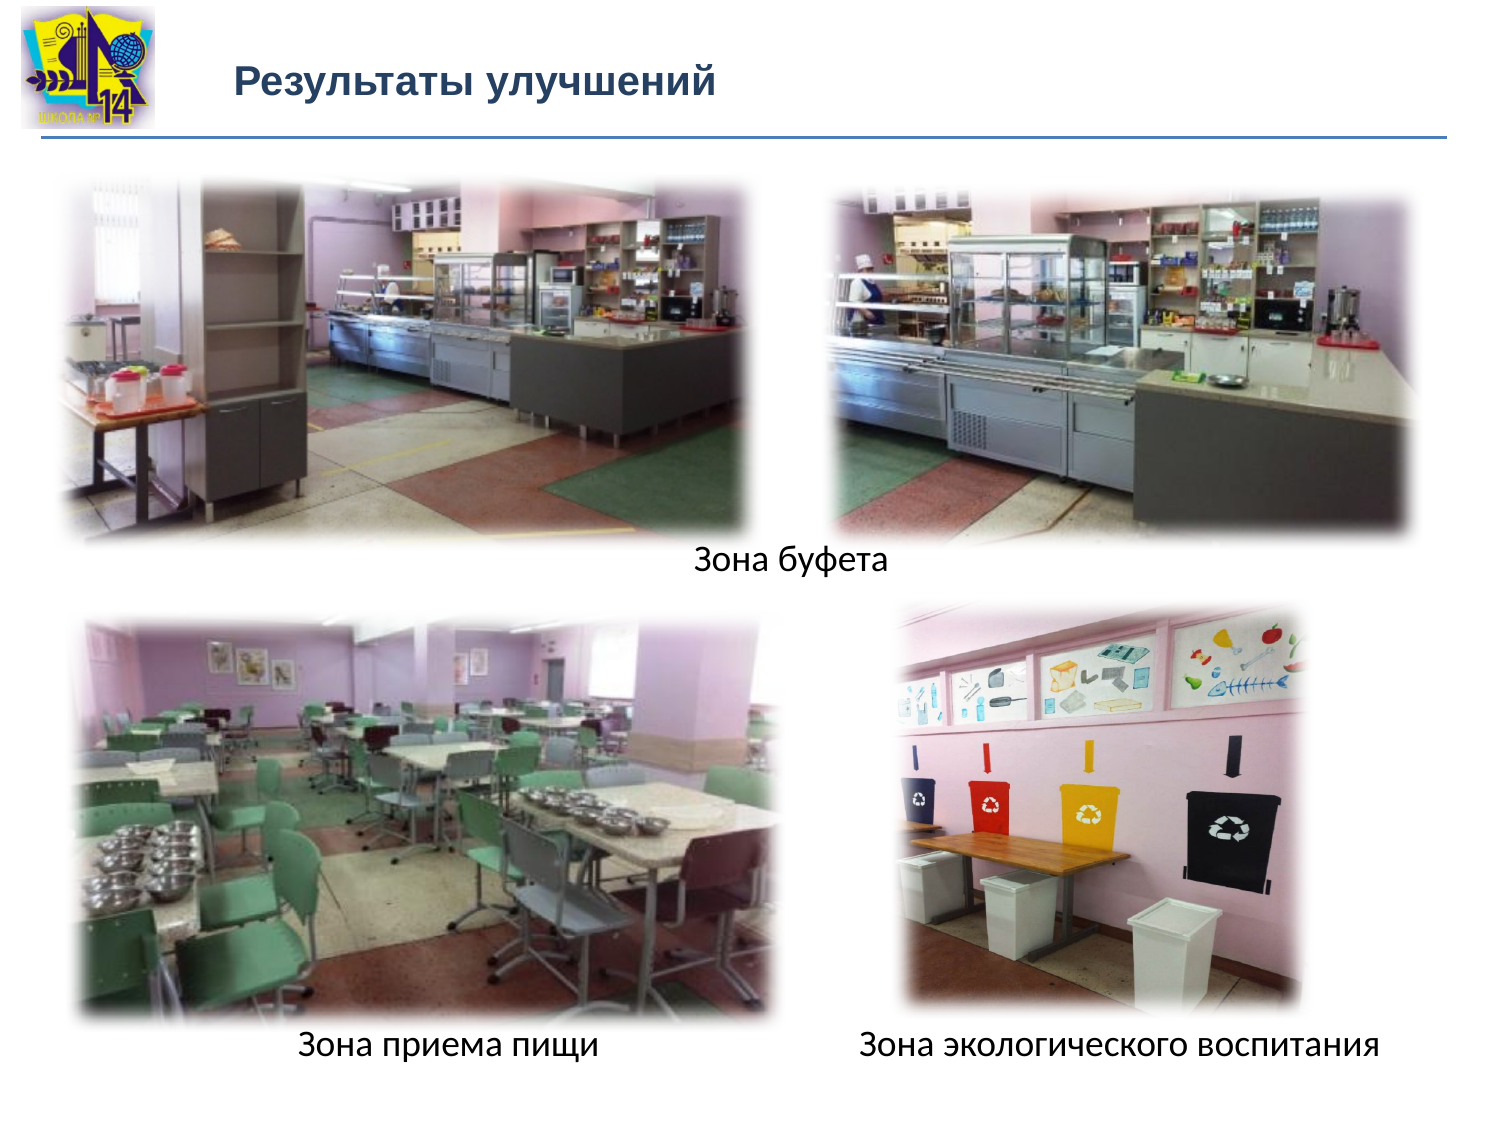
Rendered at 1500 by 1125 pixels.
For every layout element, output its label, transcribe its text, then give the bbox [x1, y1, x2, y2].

text_box Зона буфета [596, 527, 987, 587]
text_box Зона приема пищи [218, 1041, 680, 1072]
picture [64, 609, 786, 1033]
picture [820, 182, 1424, 551]
picture [890, 597, 1313, 1020]
text_box Результаты улучшений [233, 53, 937, 104]
text_box Зона экологического воспитания [844, 1011, 1406, 1072]
picture [52, 172, 763, 551]
picture [21, 6, 156, 129]
